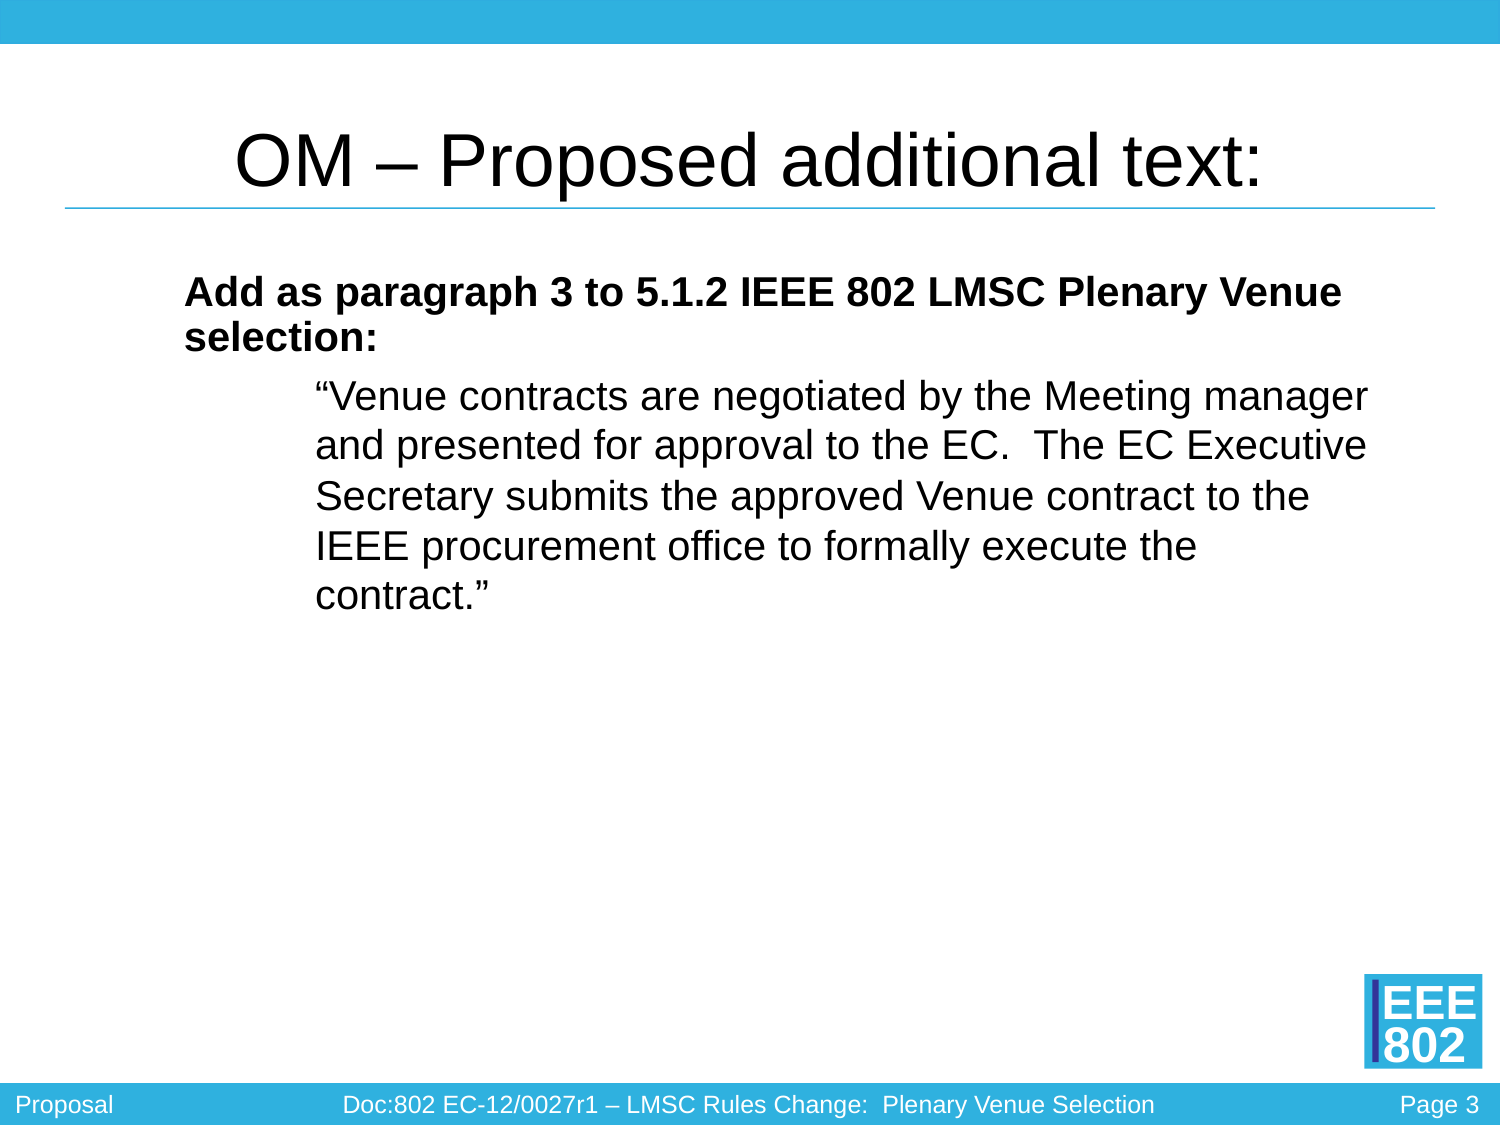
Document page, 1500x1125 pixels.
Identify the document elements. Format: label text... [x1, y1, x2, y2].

list Add as paragraph 3 to 5.1.2 IEEE 802 LMSC Plenary Venue selection: “Venue contracts are negotiated by the Meeting manager and presented for approval to the EC. The EC Executive Secretary submits the approved Venue contract to the IEEE procurement office to formally execute the contract.” [112, 262, 1388, 1001]
title OM – Proposed additional text: [112, 112, 1388, 213]
